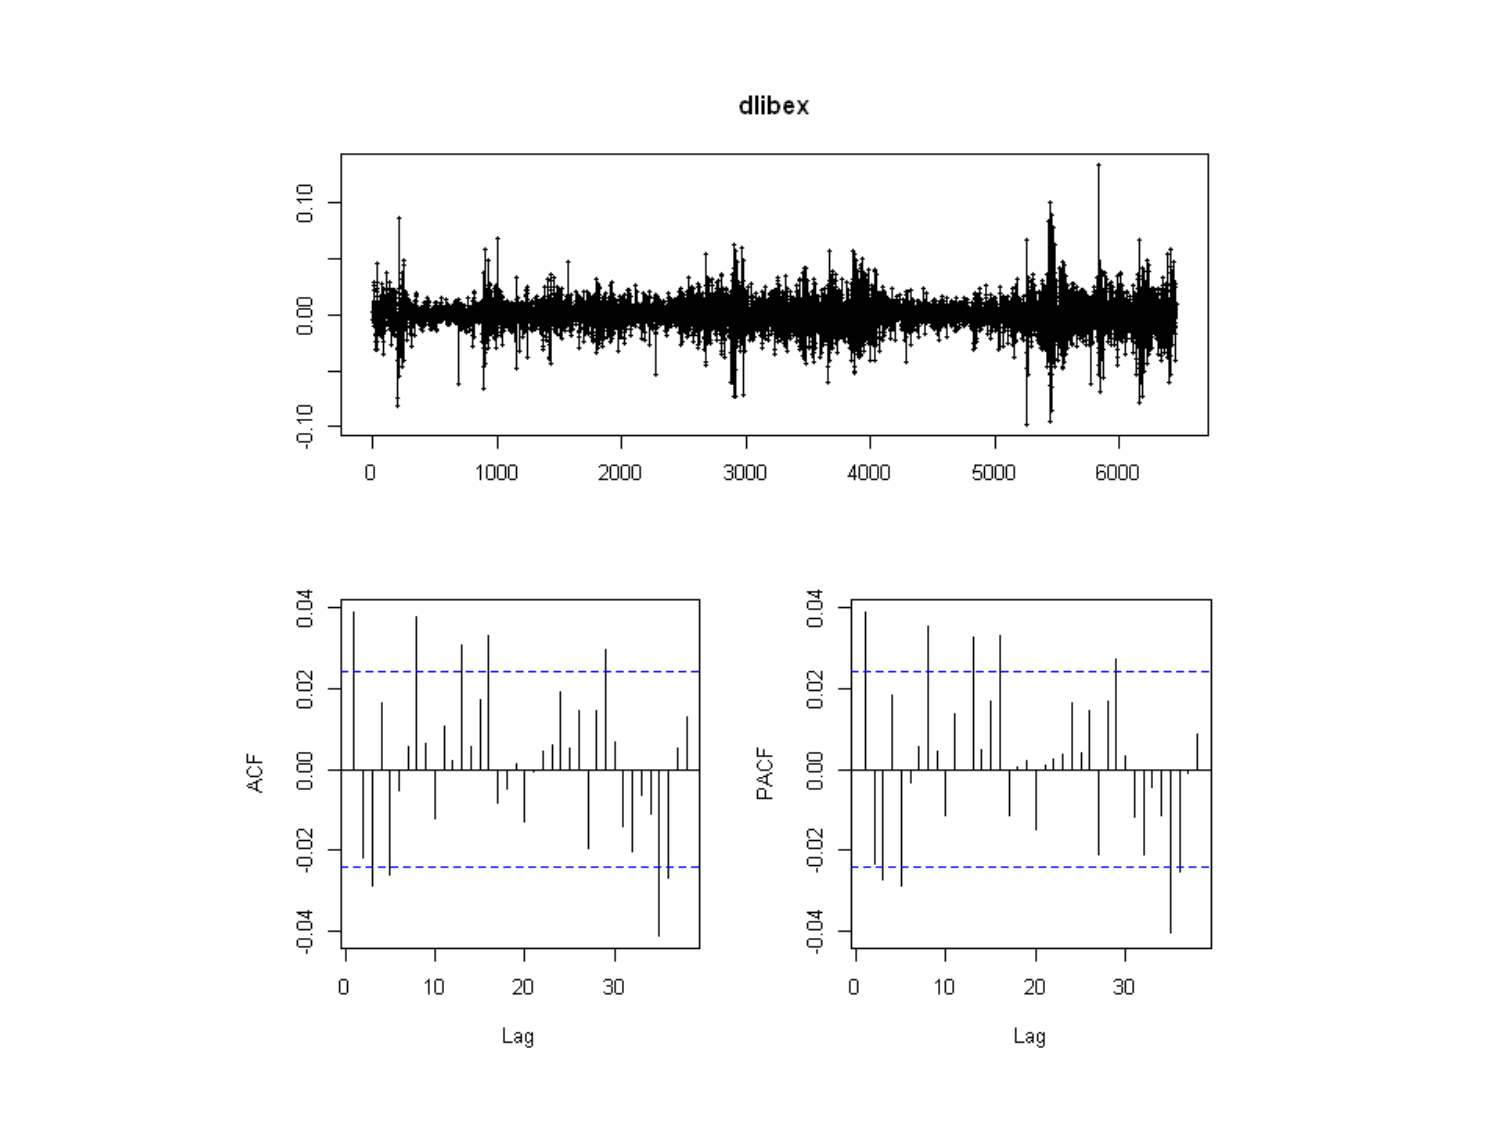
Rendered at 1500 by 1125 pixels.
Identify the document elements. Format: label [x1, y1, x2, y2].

picture [239, 52, 1261, 1073]
